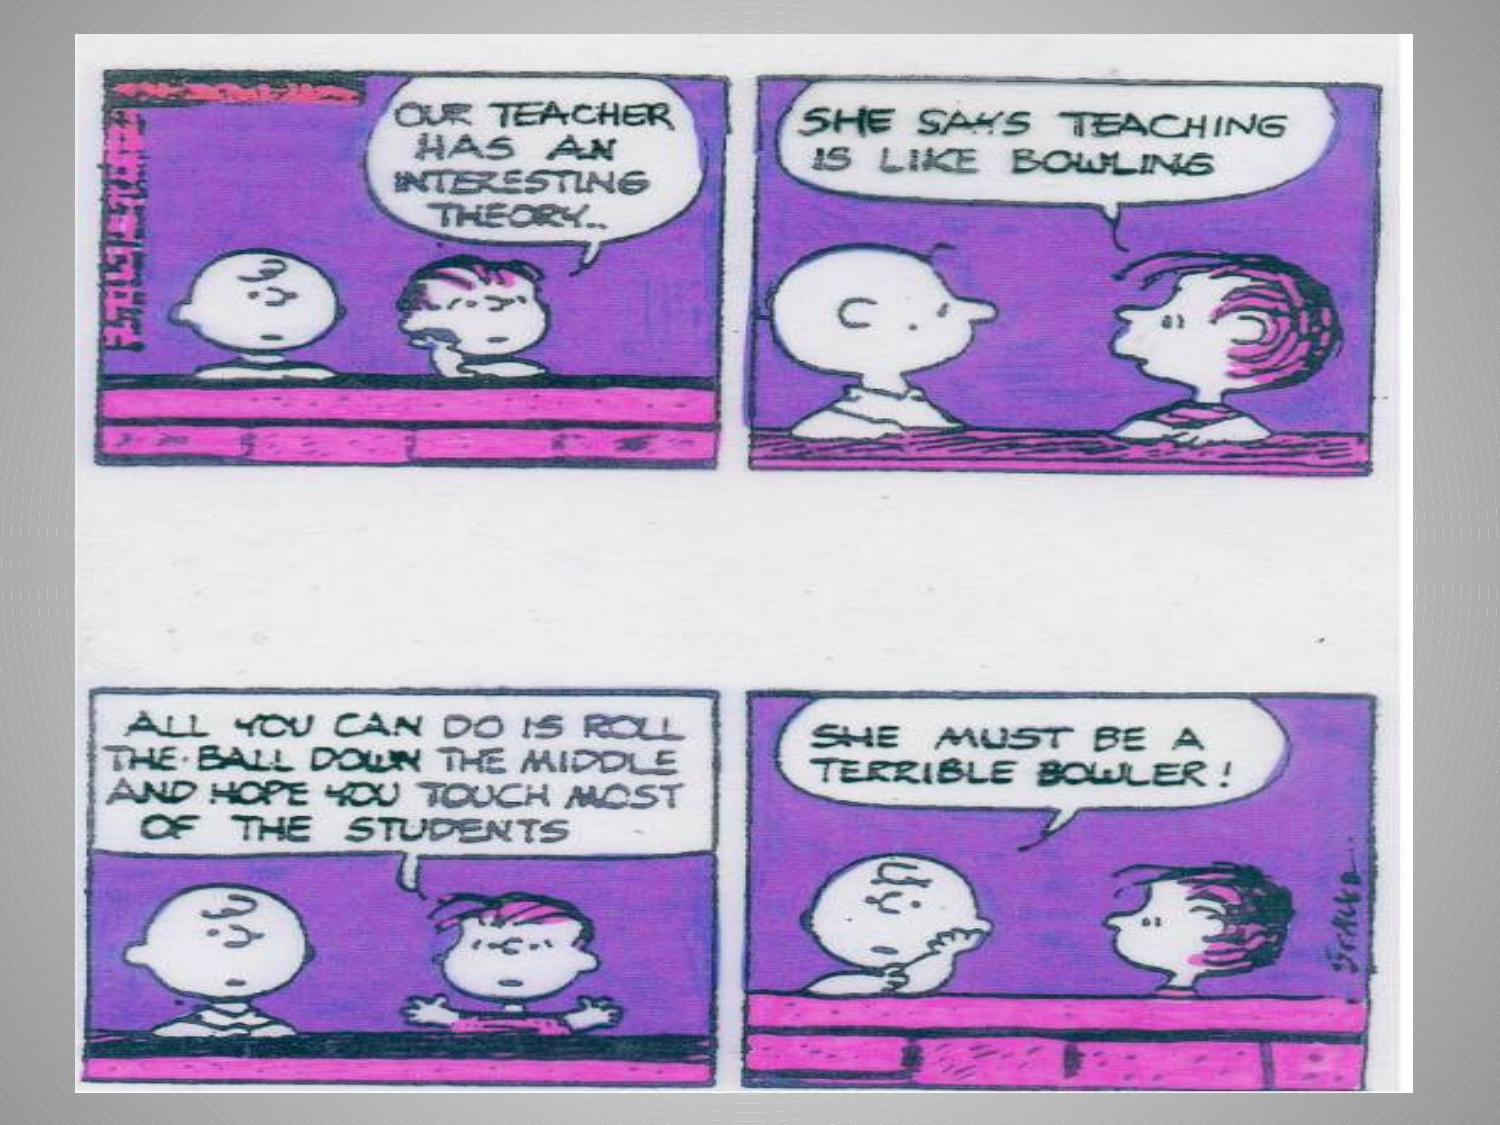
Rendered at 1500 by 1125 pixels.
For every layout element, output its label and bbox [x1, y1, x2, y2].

picture [74, 33, 1413, 1094]
